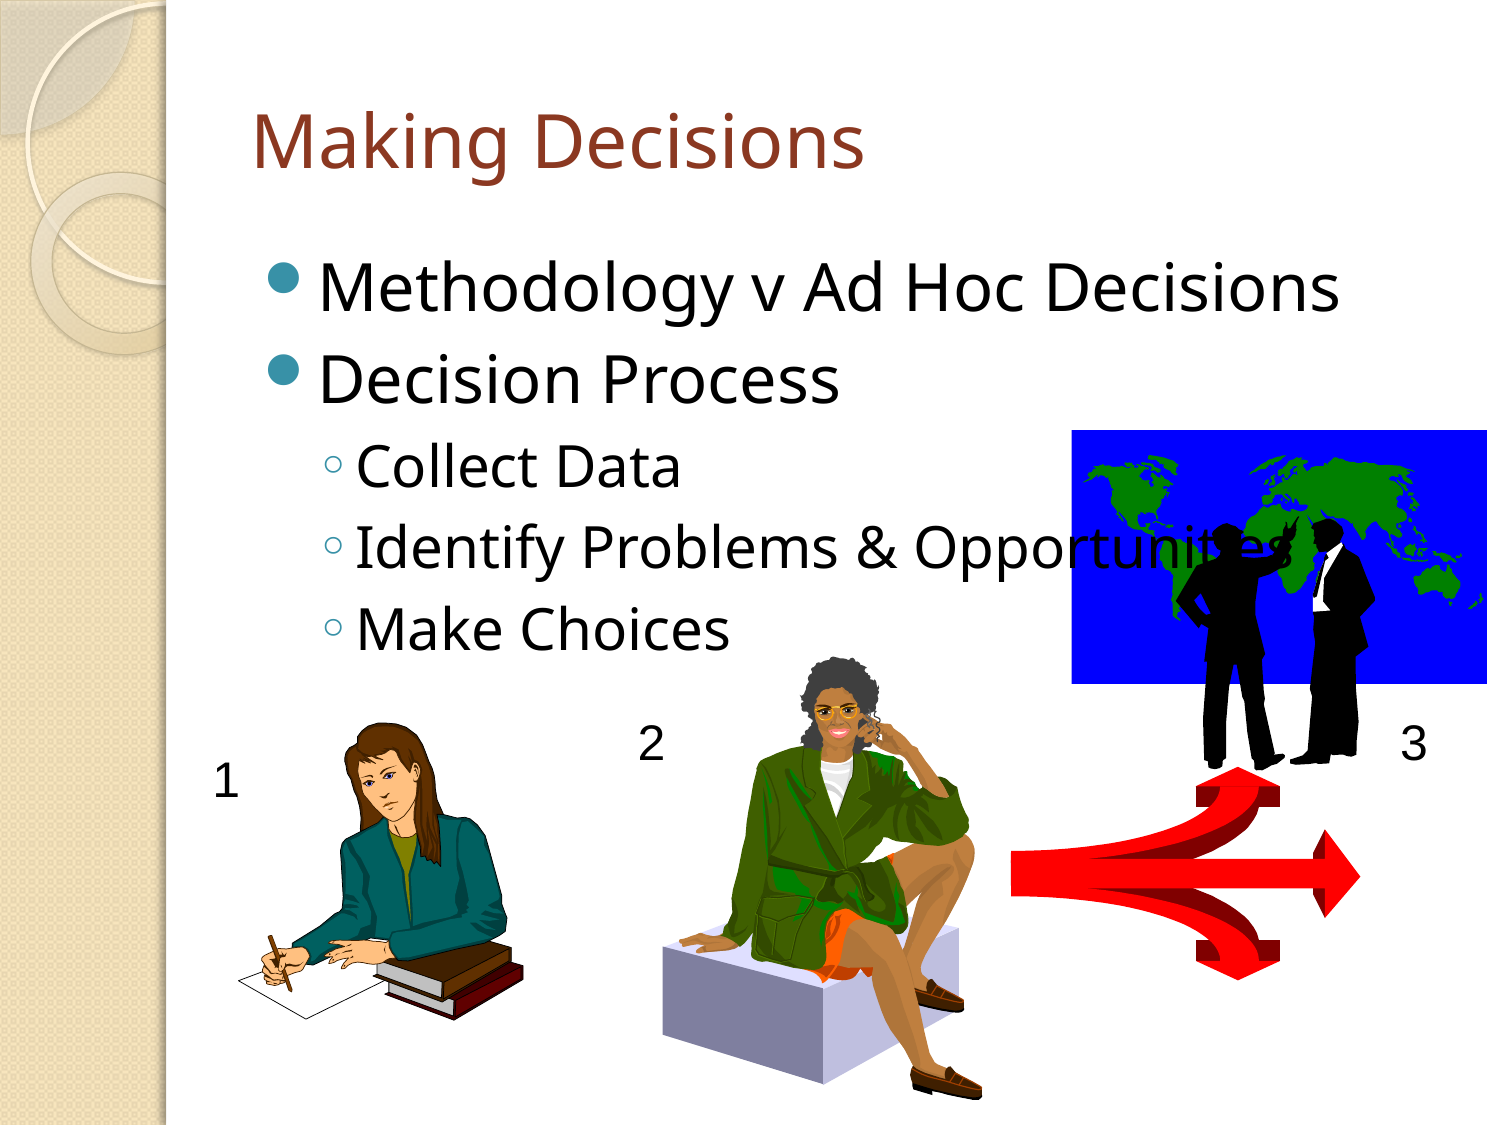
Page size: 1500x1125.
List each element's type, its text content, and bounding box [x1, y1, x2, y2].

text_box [1071, 430, 1488, 771]
title Making Decisions [235, 45, 1466, 233]
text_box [662, 656, 984, 1101]
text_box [1010, 766, 1361, 981]
list Methodology v Ad Hoc Decisions Decision Process Collect Data Identify Problems & Opportunities Make Choices [235, 237, 1466, 1025]
text_box 1 [197, 740, 230, 816]
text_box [237, 721, 526, 1023]
